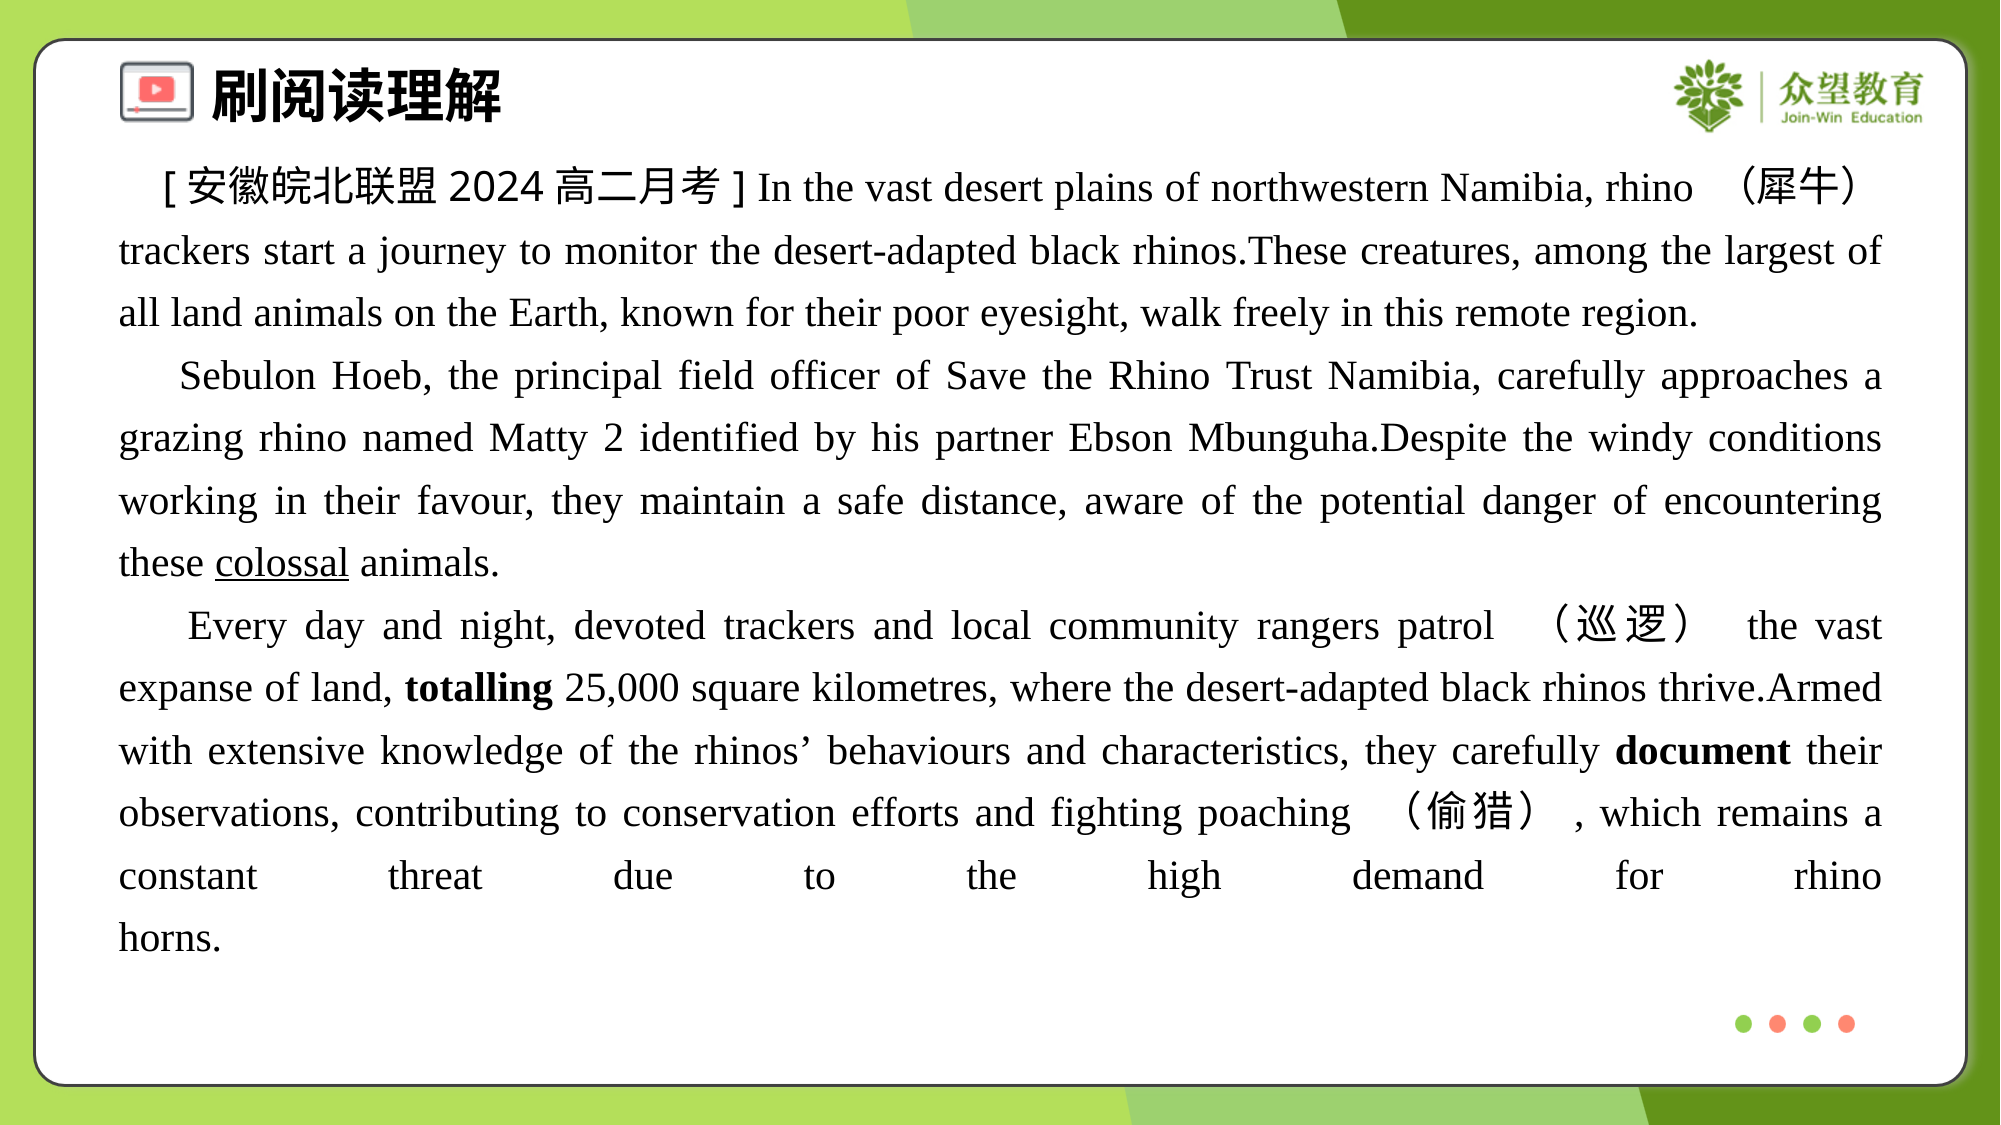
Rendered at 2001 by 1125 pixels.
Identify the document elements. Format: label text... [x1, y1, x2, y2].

picture [0, 0, 2000, 1125]
text_box [安徽皖北联盟2024高二月考] In the vast desert plains of northwestern Namibia, rhino （犀牛） trackers start a journey to monitor the desert-adapted black rhinos.These creatures, among the largest of all land animals on the Earth, known for their poor eyesight, walk freely in this remote region. Sebulon Hoeb, the principal field officer of Save the Rhino Trust Namibia, carefully approaches a grazing rhino named Matty 2 identified by his partner Ebson Mbunguha.Despite the windy conditions working in their favour, they maintain a safe distance, aware of the potential danger of encountering these colossal animals. Every day and night, devoted trackers and local community rangers patrol （巡逻） the vast expanse of land, totalling 25,000 square kilometres, where the desert-adapted black rhinos thrive.Armed with extensive knowledge of the rhinos’ behaviours and characteristics, they carefully document their observations, contributing to conservation efforts and fighting poaching （偷猎）, which remains a constant threat due to the high demand for rhino horns.#3 [118, 147, 1883, 954]
